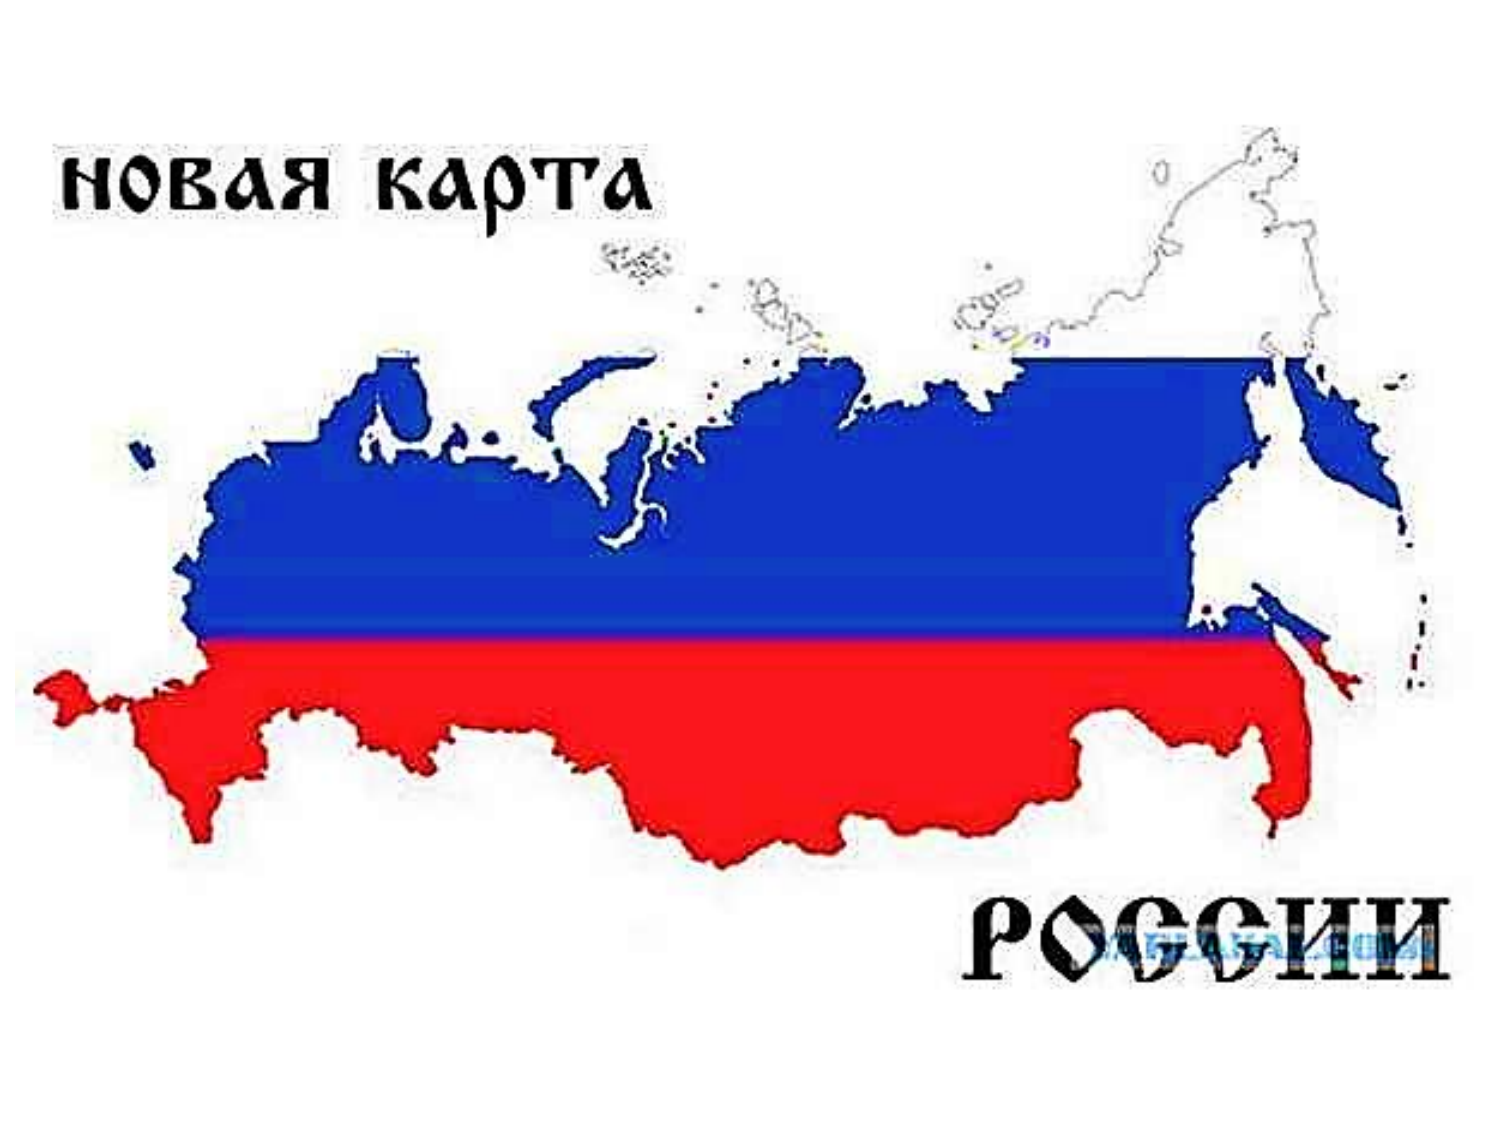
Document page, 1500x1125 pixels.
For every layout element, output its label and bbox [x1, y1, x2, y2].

picture [15, 107, 1485, 1018]
